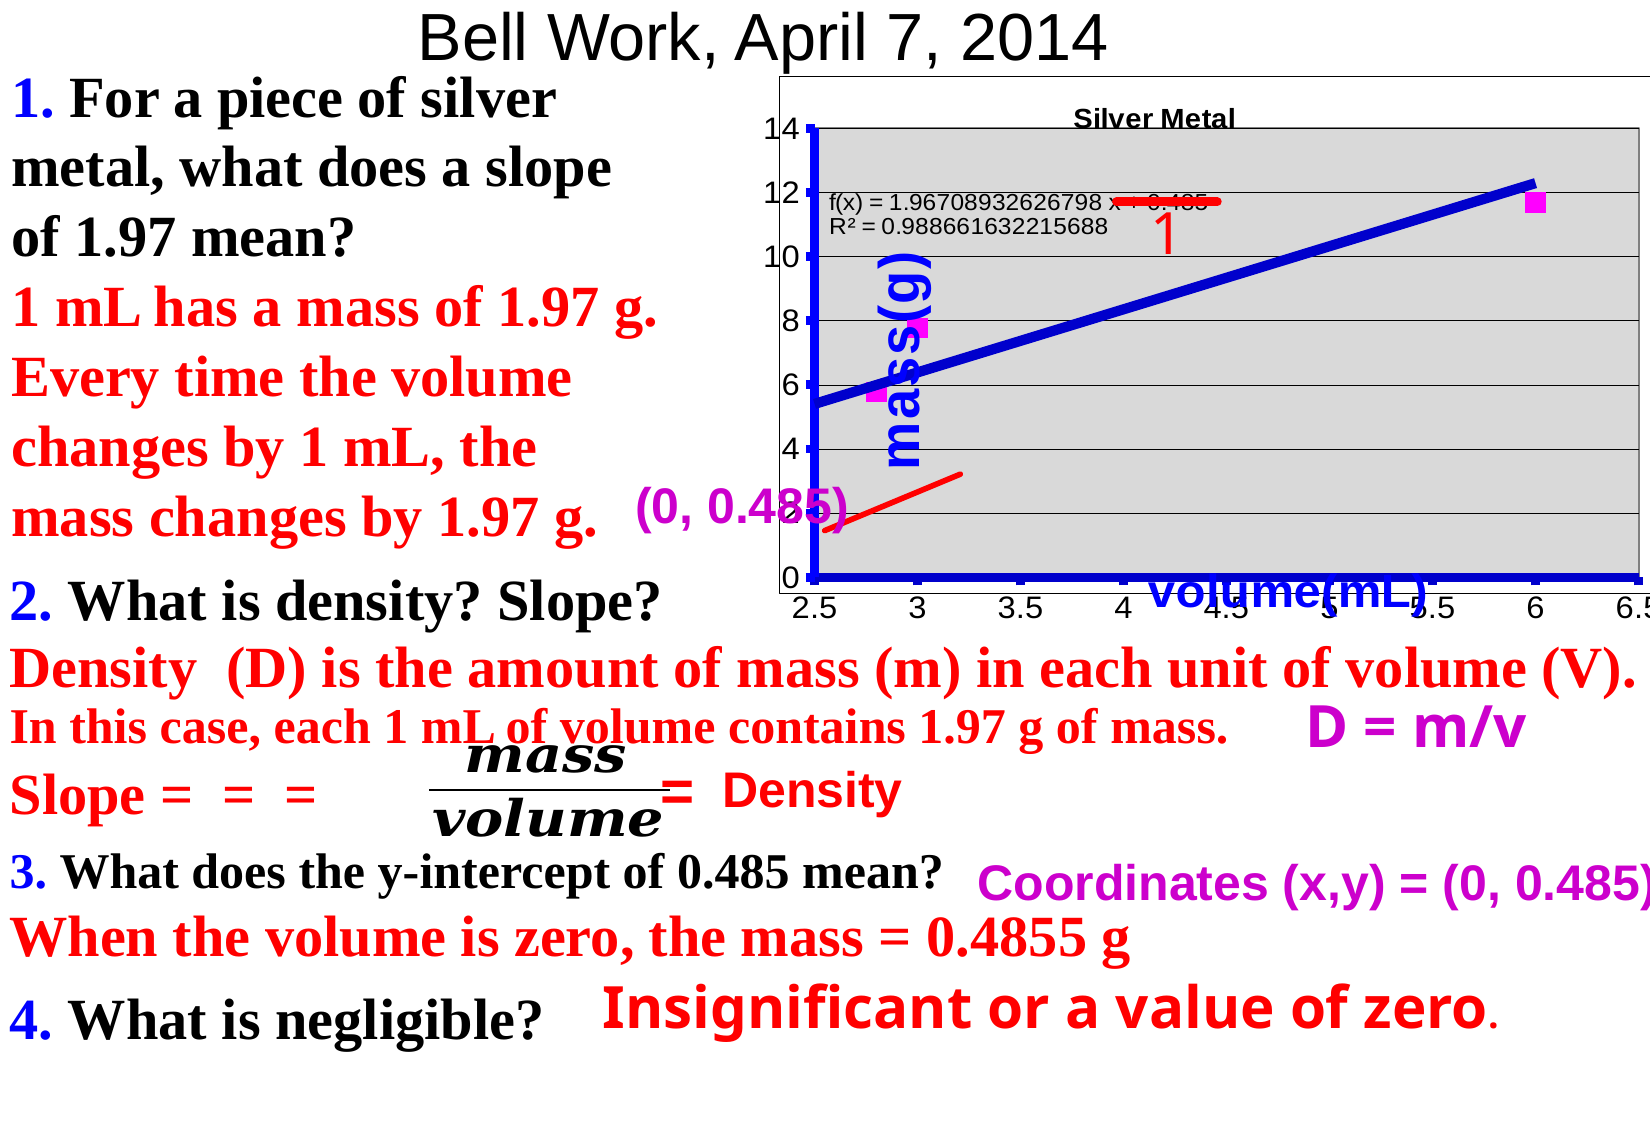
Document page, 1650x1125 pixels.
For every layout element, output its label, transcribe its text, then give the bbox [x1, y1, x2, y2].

text_box Bell Work, April 7, 2014 [0, 0, 1527, 67]
text_box (0, 0.485) [620, 466, 757, 541]
text_box 1. For a piece of silver metal, what does a slope of 1.97 mean? 1 mL has a mass of 1.97 g. Every time the volume changes by 1 mL, the mass changes by 1.97 g. [0, 51, 688, 556]
text_box Density [707, 750, 973, 826]
text_box [6, 541, 1632, 1055]
text_box D = m/v [1290, 681, 1650, 767]
text_box Coordinates (x,y) = (0, 0.485) [963, 843, 1650, 918]
text_box [688, 67, 1632, 466]
text_box Insignificant or a value of zero. [588, 962, 1626, 1093]
text_box = [645, 745, 729, 831]
chart [762, 75, 1650, 633]
